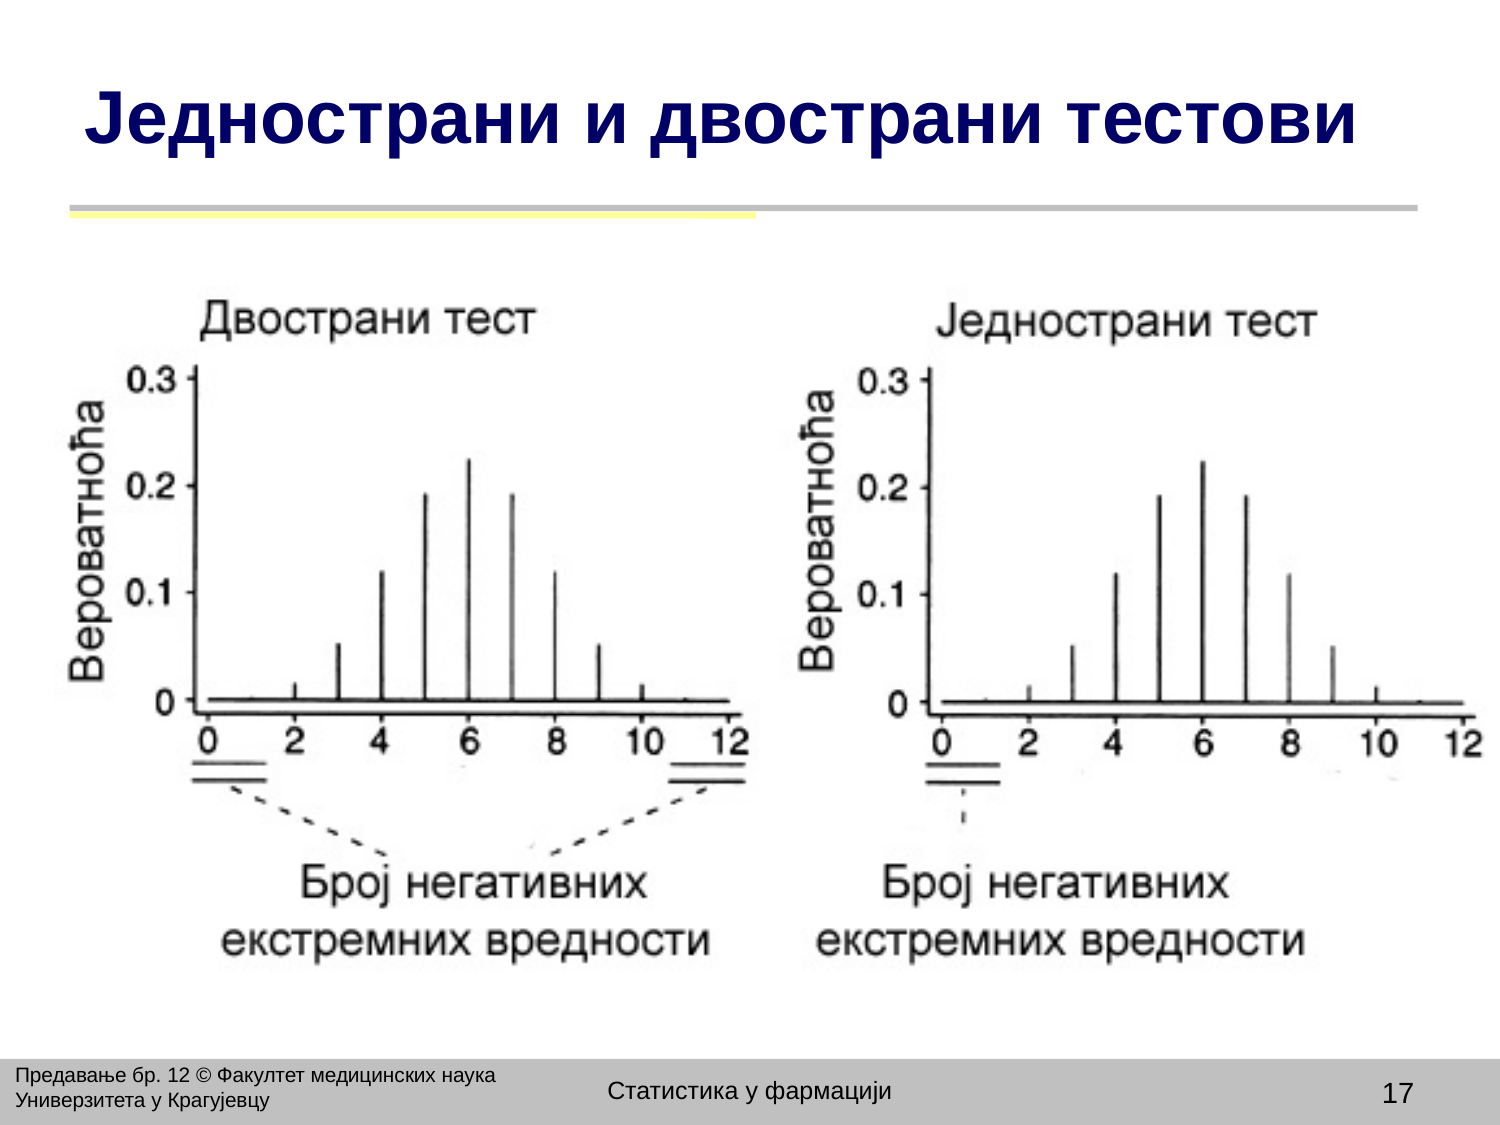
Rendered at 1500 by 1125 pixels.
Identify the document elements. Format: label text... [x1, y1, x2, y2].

picture [53, 284, 1500, 988]
title Jеднострани и двострани тестови [69, 19, 1426, 208]
slide_number 17 [1079, 1066, 1430, 1125]
slide_number Предавање бр. 12 © Факултет медицинских наука Универзитета у Крагујевцу [0, 1053, 621, 1108]
footer Статистика у фармацији [512, 1066, 988, 1125]
